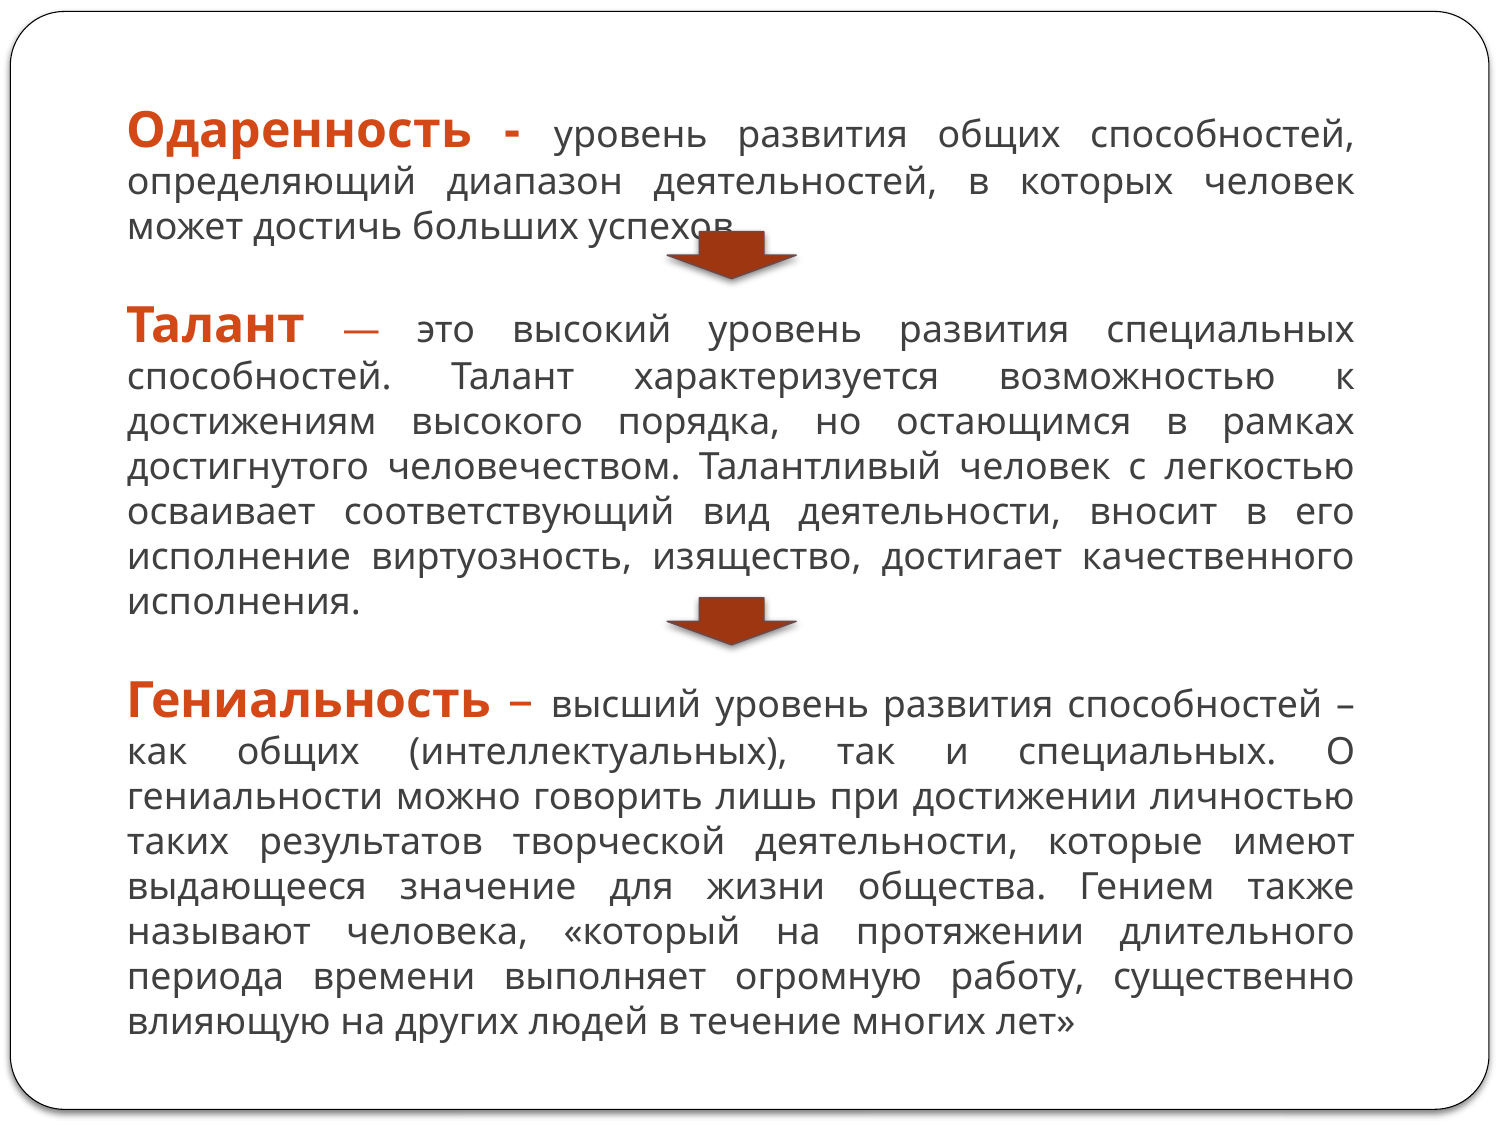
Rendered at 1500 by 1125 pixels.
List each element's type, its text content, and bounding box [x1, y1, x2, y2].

text_box [666, 597, 797, 646]
text_box Одаренность - уровень развития общих способностей, определяющий диапазон деятельностей, в которых человек может достичь больших успехов. Талант — это высокий уровень развития специальных способностей. Талант характеризуется возможностью к достижениям высокого порядка, но остающимся в рамках достигнутого человечеством. Талантливый человек с легкостью осваивает соответствующий вид деятельности, вносит в его исполнение виртуозность, изящество, достигает качественного исполнения. Гениальность – высший уровень развития способностей – как общих (интеллектуальных), так и специальных. О гениальности можно говорить лишь при достижении личностью таких результатов творческой деятельности, которые имеют выдающееся значение для жизни общества. Гением также называют человека, «который на протяжении длительного периода времени выполняет огромную работу, существенно влияющую на других людей в течение многих лет» [112, 89, 1371, 1095]
text_box [666, 230, 797, 280]
